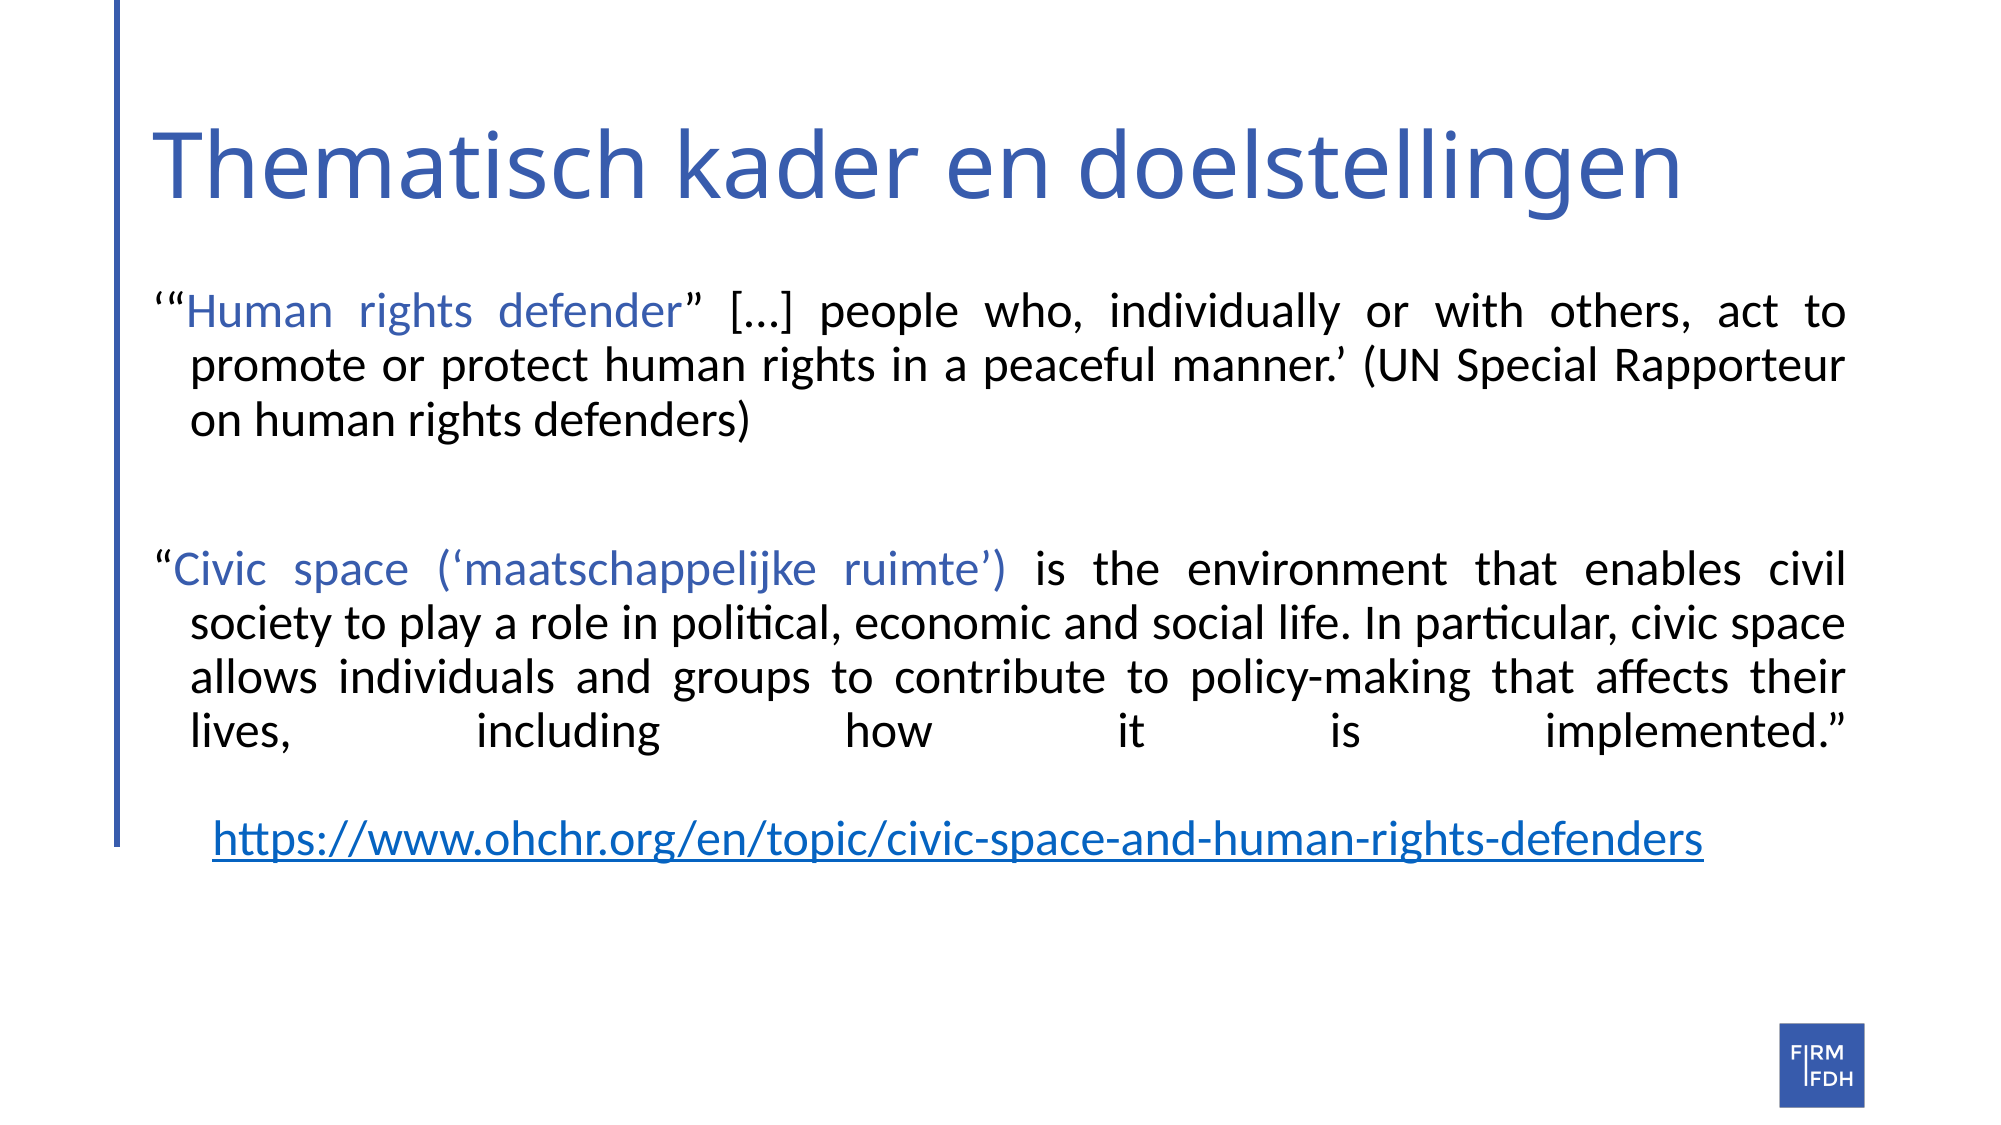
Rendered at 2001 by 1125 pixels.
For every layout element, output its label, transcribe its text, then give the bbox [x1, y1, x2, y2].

title Thematisch kader en doelstellingen [137, 59, 1863, 277]
list ‘“Human rights defender” […] people who, individually or with others, act to promote or protect human rights in a peaceful manner.’ (UN Special Rapporteur on human rights defenders) “Civic space (‘maatschappelijke ruimte’) is the environment that enables civil society to play a role in political, economic and social life. In particular, civic space allows individuals and groups to contribute to policy-making that affects their lives, including how it is implemented.” https://www.ohchr.org/en/topic/civic-space-and-human-rights-defenders [137, 277, 1863, 992]
picture [1769, 1013, 1875, 1118]
